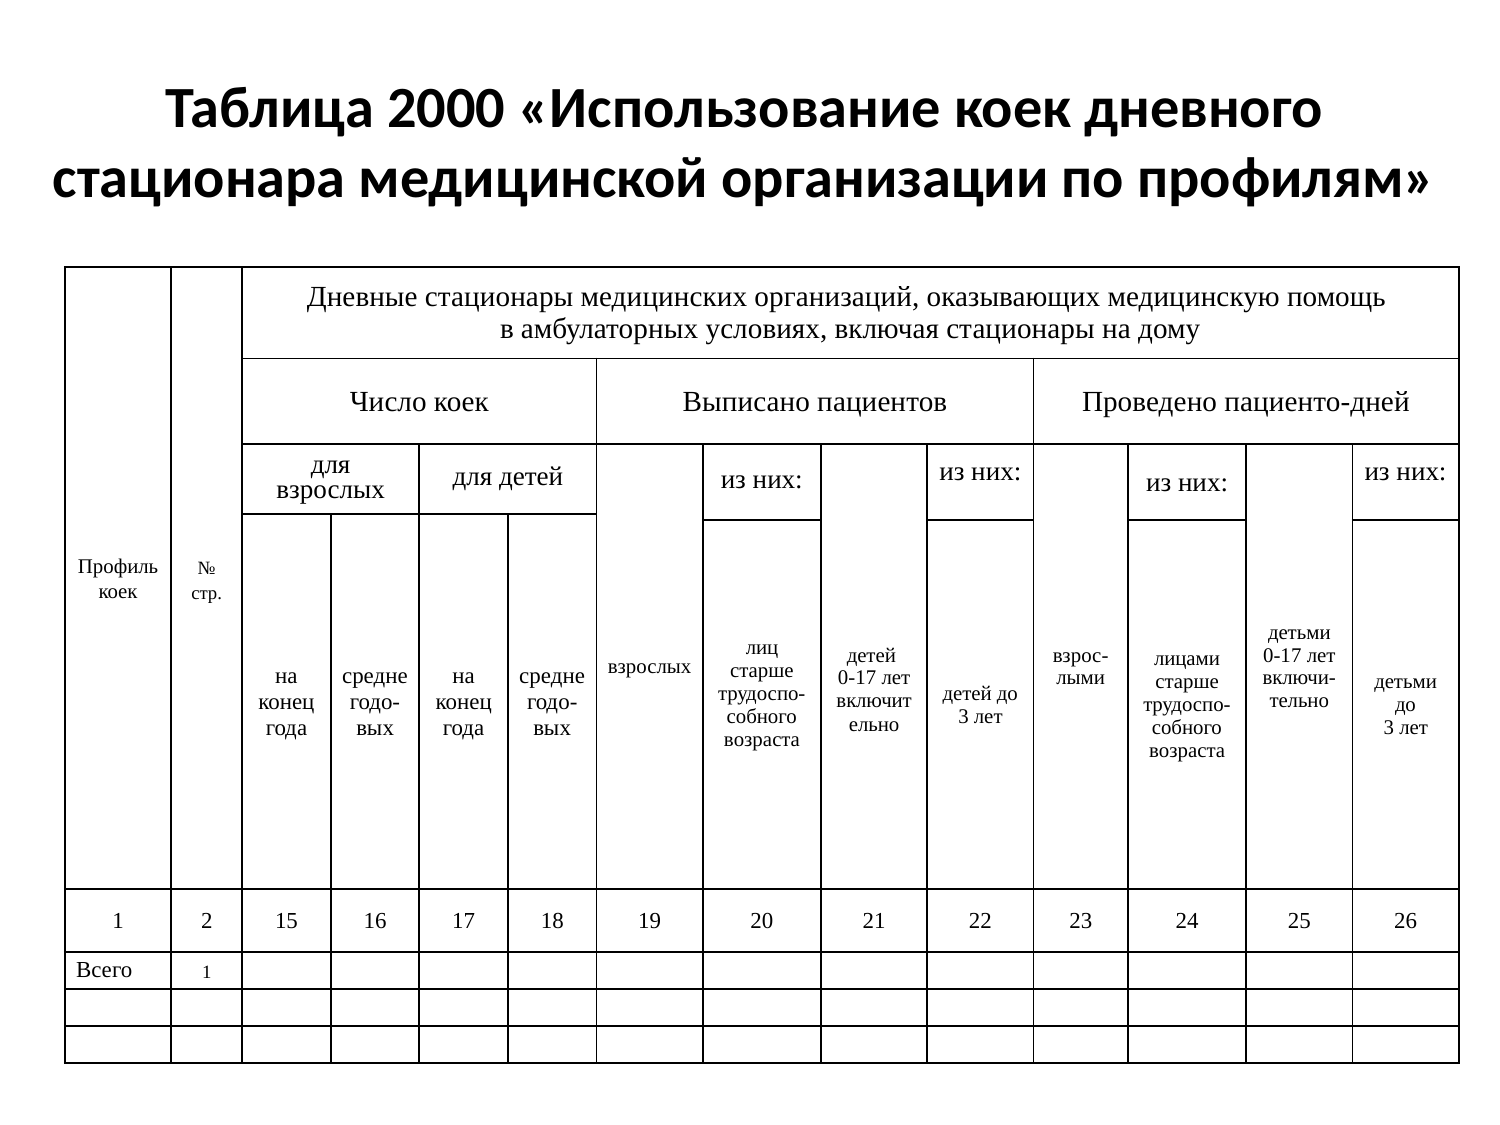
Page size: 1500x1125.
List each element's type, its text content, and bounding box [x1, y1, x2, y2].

table_cell детьми 0-17 лет включи-тельно [1247, 445, 1352, 888]
table_cell 1 [66, 890, 170, 951]
table_cell [704, 953, 820, 988]
table_cell на конец года [243, 515, 330, 888]
table_cell Число коек [243, 359, 596, 443]
table_header Профиль коек [66, 268, 170, 888]
table_cell [928, 990, 1033, 1025]
table_cell [1247, 990, 1352, 1025]
table_cell 16 [332, 890, 418, 951]
table_cell на конец года [420, 515, 507, 888]
table_cell [1247, 1027, 1352, 1062]
table_cell [822, 953, 926, 988]
table_cell 23 [1034, 890, 1127, 951]
table_cell среднегодо-вых [509, 515, 596, 888]
table_cell [704, 990, 820, 1025]
table_cell [172, 1027, 241, 1062]
table_cell [509, 990, 596, 1025]
table_cell лиц старше трудоспо-собного возраста [704, 521, 820, 888]
table_cell [332, 953, 418, 988]
table_cell 17 [420, 890, 507, 951]
table_cell [1129, 990, 1245, 1025]
table_cell [1353, 990, 1458, 1025]
table_cell [1129, 1027, 1245, 1062]
table_cell [420, 990, 507, 1025]
table_cell [172, 990, 241, 1025]
table_cell [704, 1027, 820, 1062]
table_cell для взрослых [243, 445, 418, 513]
table_cell [1034, 990, 1127, 1025]
table_cell [243, 1027, 330, 1062]
table_cell [332, 1027, 418, 1062]
table_cell [509, 953, 596, 988]
title Таблица 2000 «Использование коек дневного стационара медицинской организации по профилям» [29, 45, 1459, 233]
table_cell [1353, 953, 1458, 988]
table_cell взрос-лыми [1034, 445, 1127, 888]
table_cell [509, 1027, 596, 1062]
table_cell 1 [172, 953, 241, 988]
table_cell Выписано пациентов [597, 359, 1033, 443]
table_cell из них: [928, 445, 1033, 519]
table_cell [1247, 953, 1352, 988]
table_cell 15 [243, 890, 330, 951]
table_cell Проведено пациенто-дней [1034, 359, 1458, 443]
table_cell 21 [822, 890, 926, 951]
table_cell [1129, 953, 1245, 988]
table_cell из них: [1129, 445, 1245, 519]
table_cell [822, 990, 926, 1025]
table_cell детей до 3 лет [928, 521, 1033, 888]
table_cell [1353, 1027, 1458, 1062]
table_cell [1034, 953, 1127, 988]
table_cell детей 0-17 лет включительно [822, 445, 926, 888]
table_cell [597, 953, 702, 988]
table_cell [332, 990, 418, 1025]
table_cell [822, 1027, 926, 1062]
table_cell [928, 1027, 1033, 1062]
table_cell лицами старше трудоспо-собного возраста [1129, 521, 1245, 888]
table_cell 18 [509, 890, 596, 951]
table_cell [243, 990, 330, 1025]
table_cell [420, 953, 507, 988]
table_cell для детей [420, 445, 596, 513]
table_cell среднегодо-вых [332, 515, 418, 888]
table_cell [420, 1027, 507, 1062]
table_cell 2 [172, 890, 241, 951]
table_cell 26 [1353, 890, 1458, 951]
table_header Дневные стационары медицинских организаций, оказывающих медицинскую помощь в амбулаторных условиях, включая стационары на дому [243, 268, 1458, 358]
table_cell из них: [704, 445, 820, 519]
table_cell 22 [928, 890, 1033, 951]
table_cell [1034, 1027, 1127, 1062]
table_header № стр. [172, 268, 241, 888]
table_cell [597, 990, 702, 1025]
table_cell 20 [704, 890, 820, 951]
table_cell Всего [66, 953, 170, 988]
table_cell из них: [1353, 445, 1458, 519]
table_cell [928, 953, 1033, 988]
table_cell [243, 953, 330, 988]
table_cell 24 [1129, 890, 1245, 951]
table_cell детьми до 3 лет [1353, 521, 1458, 888]
table_cell 25 [1247, 890, 1352, 951]
table_cell [66, 990, 170, 1025]
table_cell [597, 1027, 702, 1062]
table_cell взрослых [597, 445, 702, 888]
table_cell 19 [597, 890, 702, 951]
table_cell [66, 1027, 170, 1062]
